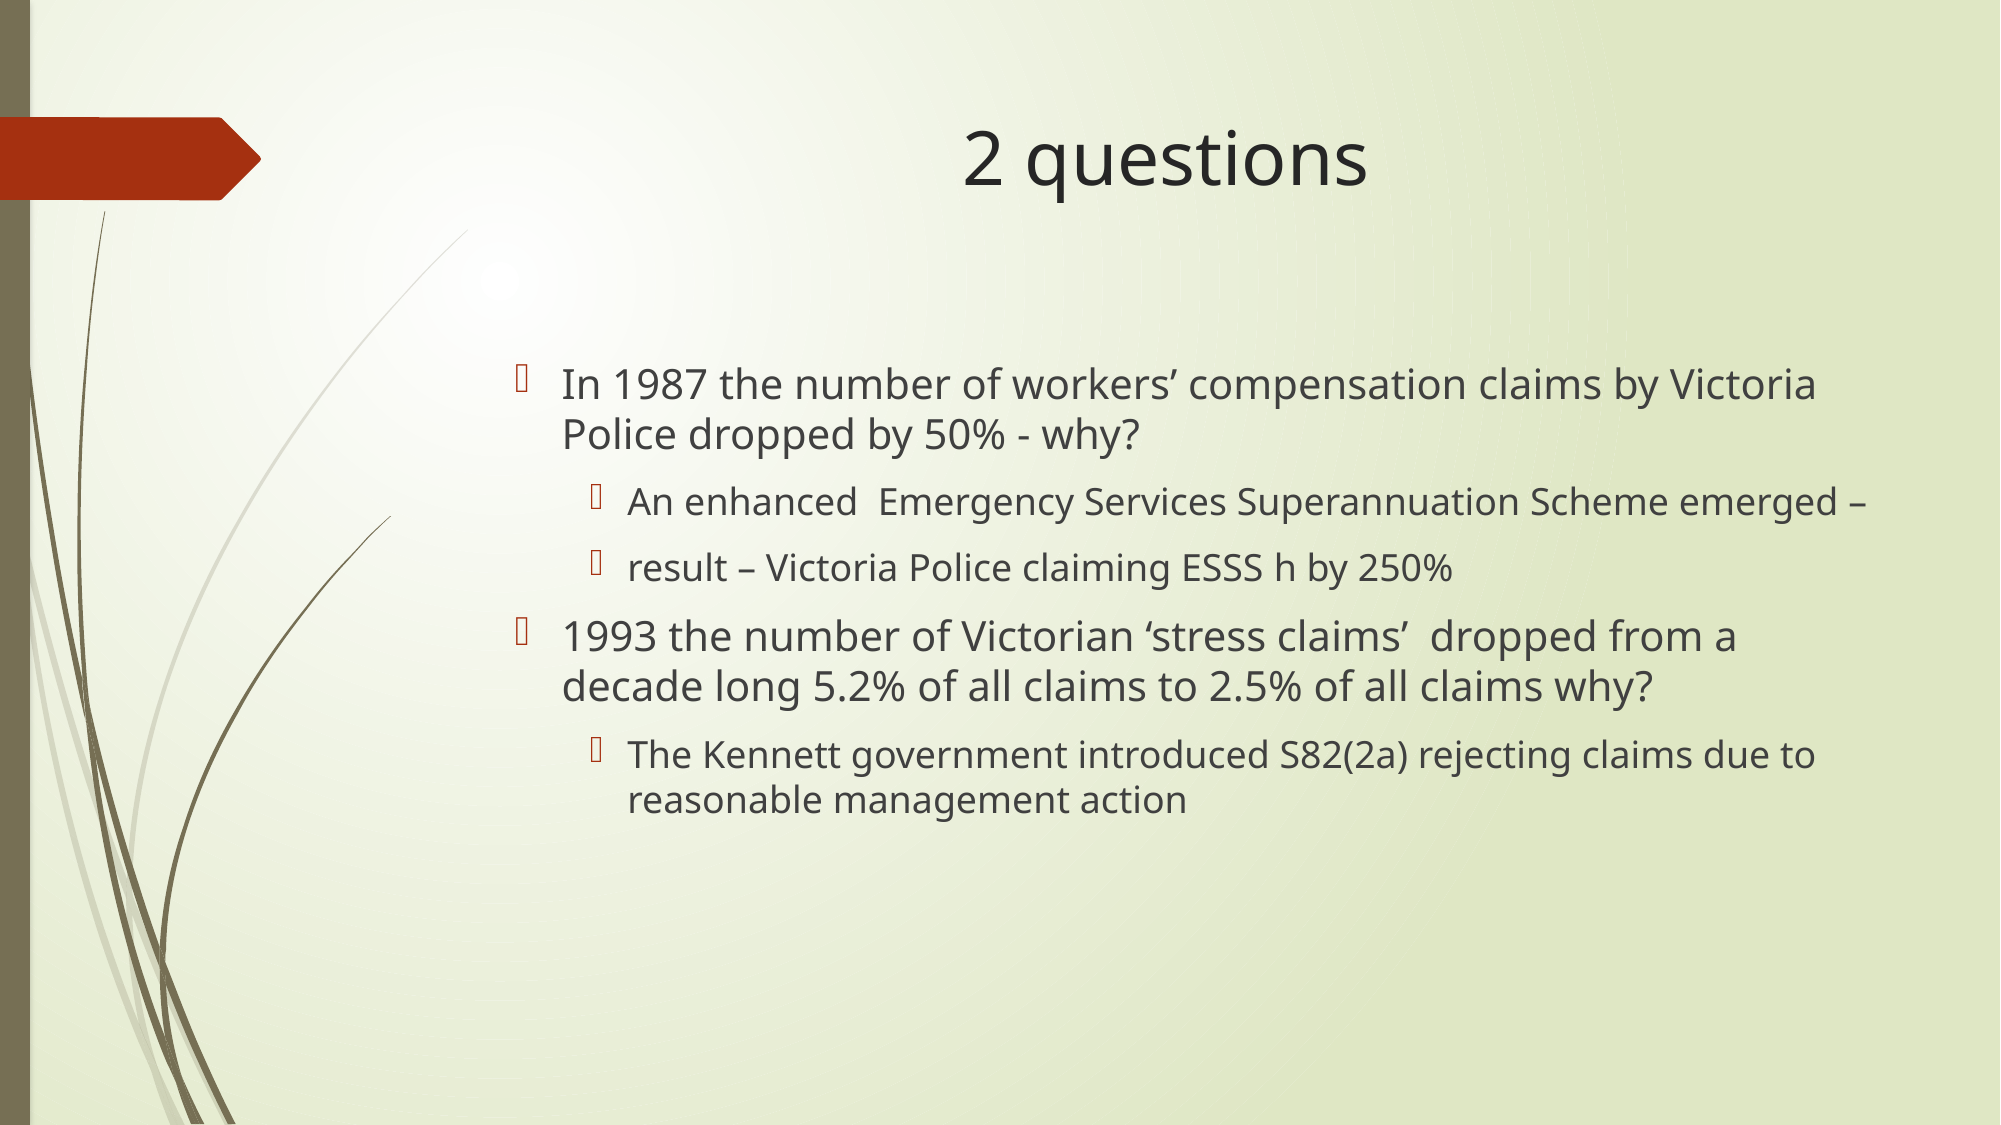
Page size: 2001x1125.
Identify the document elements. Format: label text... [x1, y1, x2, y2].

title 2 questions [425, 102, 1888, 313]
list In 1987 the number of workers’ compensation claims by Victoria Police dropped by 50% - why? An enhanced Emergency Services Superannuation Scheme emerged – result – Victoria Police claiming ESSS h by 250% 1993 the number of Victorian ‘stress claims’ dropped from a decade long 5.2% of all claims to 2.5% of all claims why? The Kennett government introduced S82(2a) rejecting claims due to reasonable management action [424, 350, 1888, 970]
